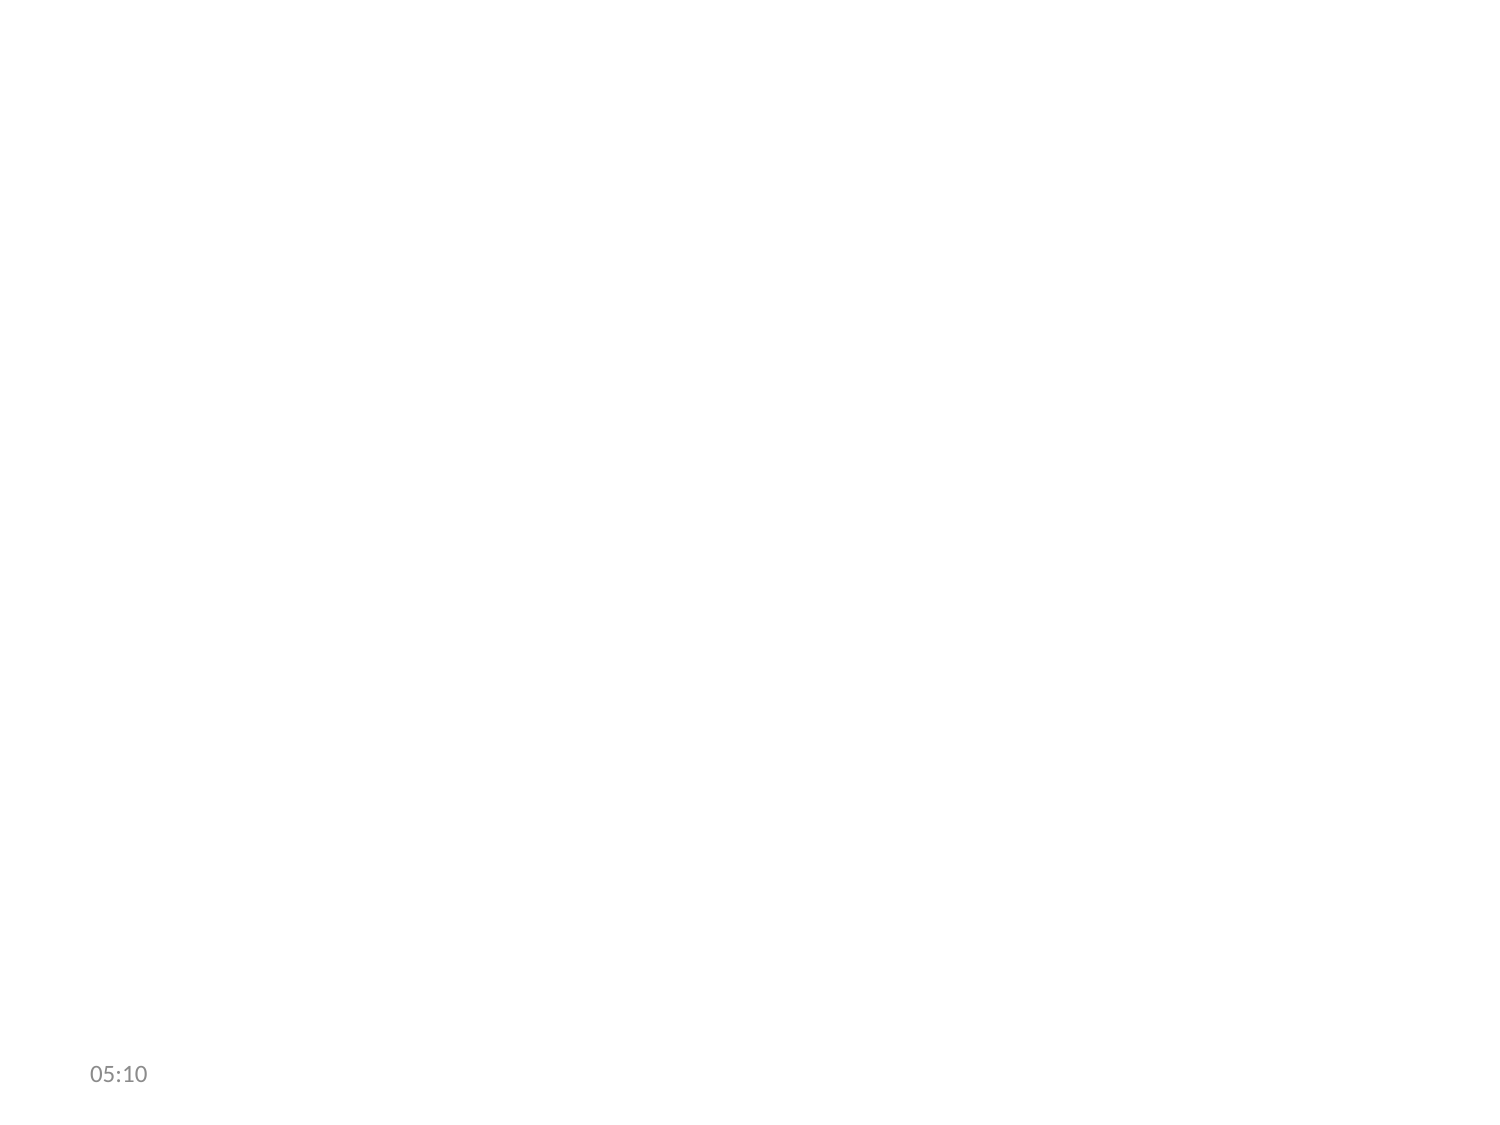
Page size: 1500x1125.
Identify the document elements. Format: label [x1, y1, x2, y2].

slide_number [75, 1042, 425, 1103]
